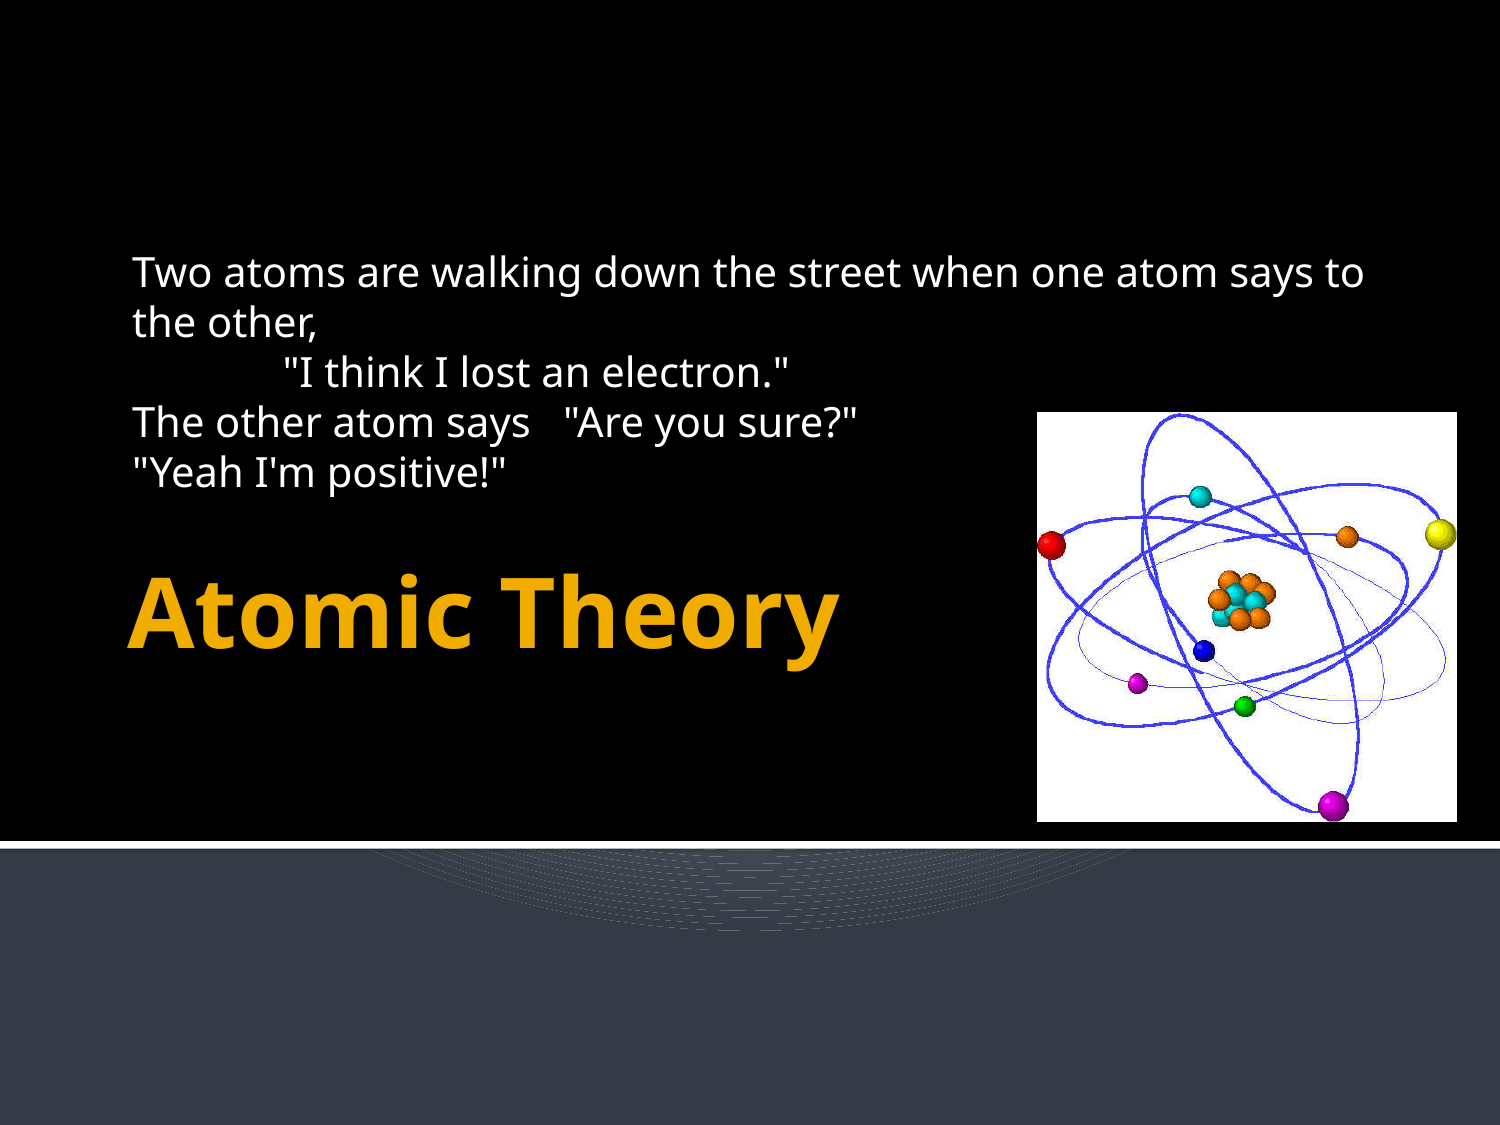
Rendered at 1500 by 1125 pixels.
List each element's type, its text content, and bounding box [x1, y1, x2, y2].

picture [1037, 412, 1457, 822]
subtitle Two atoms are walking down the street when one atom says to the other, "I think I lost an electron." The other atom says "Are you sure?" "Yeah I'm positive!" [112, 299, 1438, 546]
title Atomic Theory [112, 550, 1032, 825]
